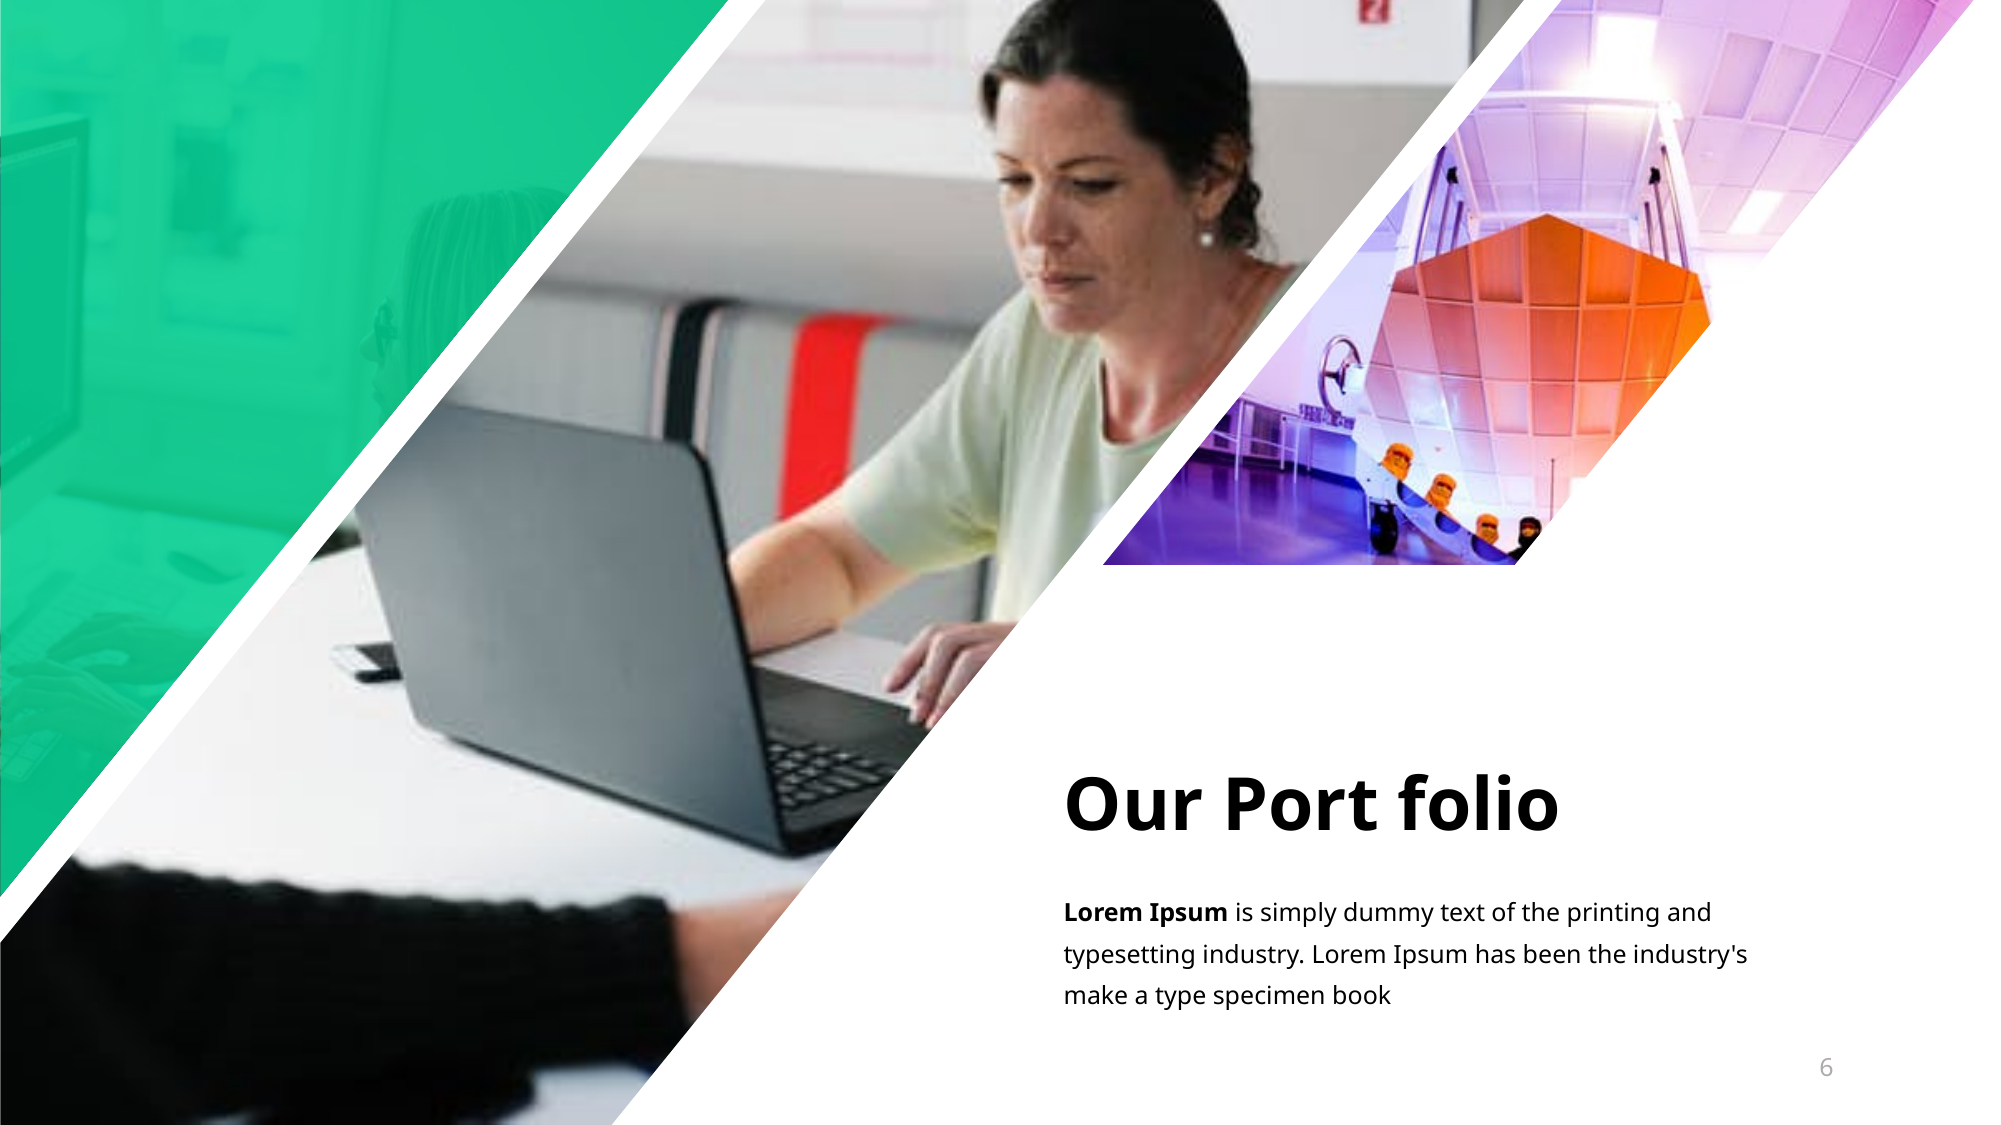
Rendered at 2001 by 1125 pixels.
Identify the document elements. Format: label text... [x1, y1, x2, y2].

slide_number 6 [1790, 1042, 1863, 1094]
text_box Lorem Ipsum is simply dummy text of the printing and typesetting industry. Lorem Ipsum has been the industry's make a type specimen book [1524, 877, 1827, 1018]
title Our Port folio [1524, 750, 1588, 862]
picture [0, 0, 1974, 1125]
